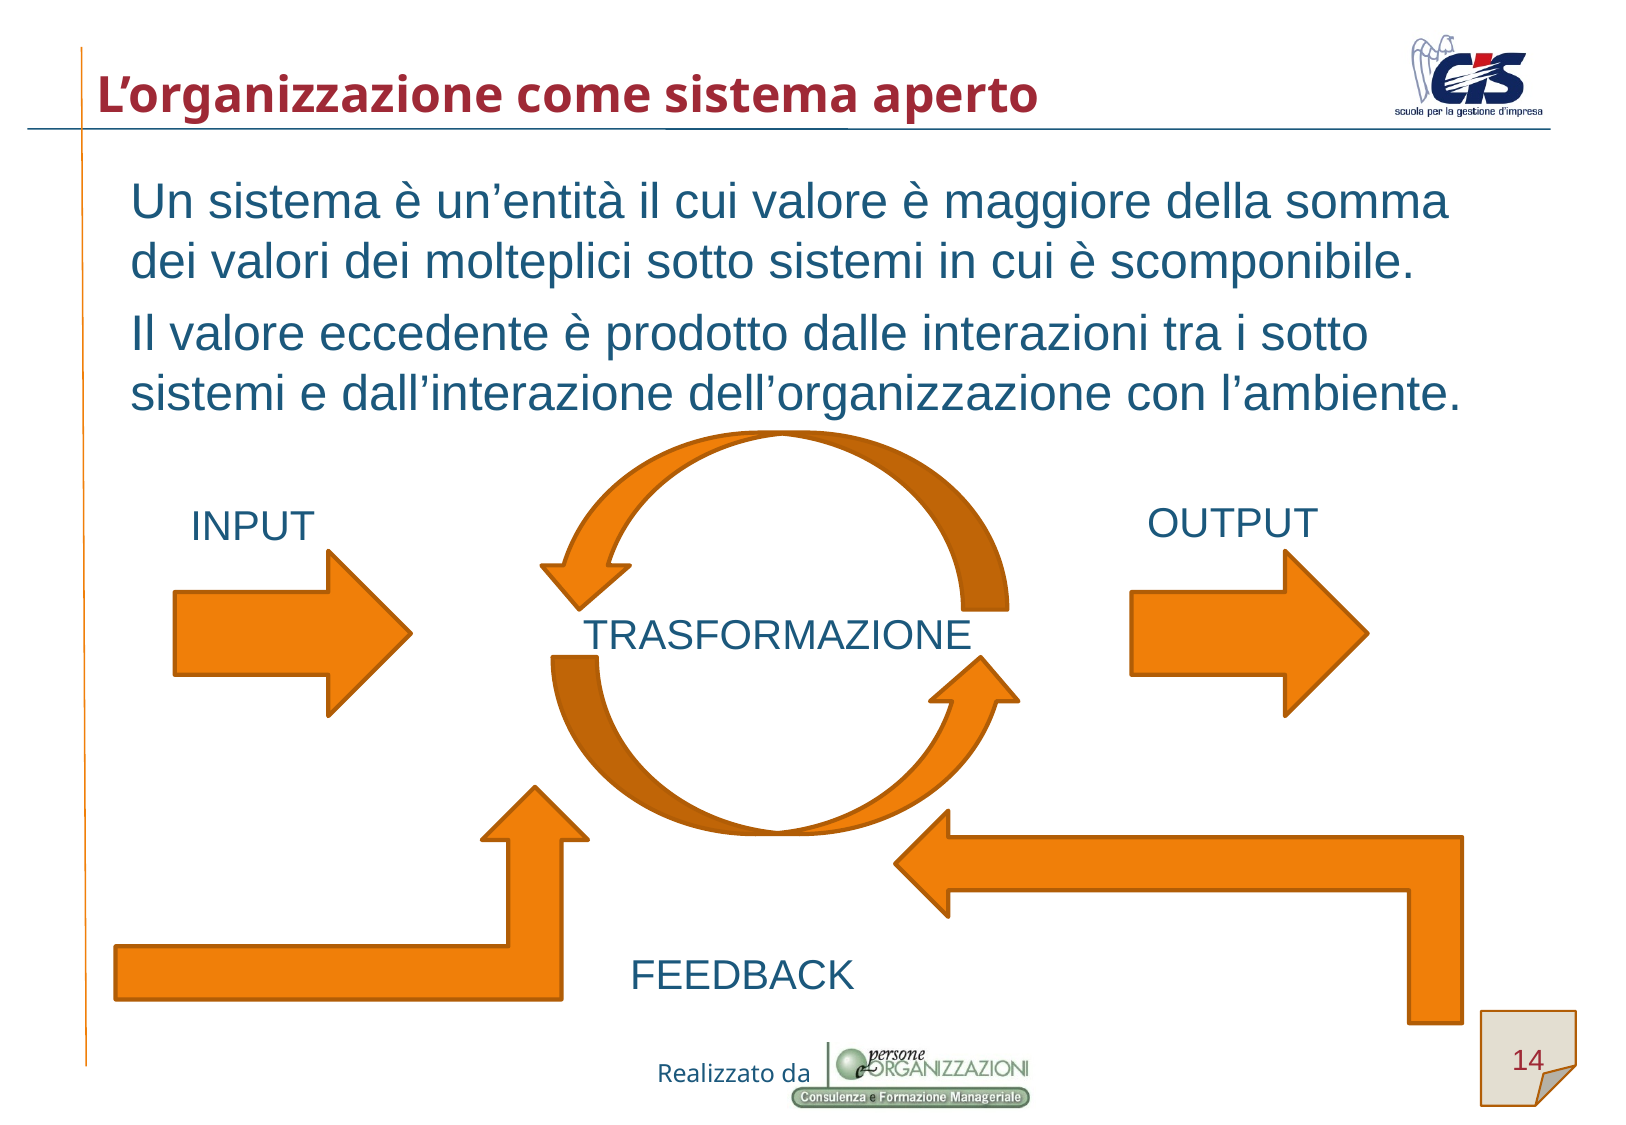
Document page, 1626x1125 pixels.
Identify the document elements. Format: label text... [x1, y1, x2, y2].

text_box [1129, 553, 1370, 719]
text_box [113, 784, 591, 1002]
text_box [172, 550, 414, 719]
text_box FEEDBACK [615, 940, 870, 1006]
title L’organizzazione come sistema aperto [81, 33, 1544, 153]
text_box [550, 654, 1021, 837]
text_box [539, 430, 1010, 612]
picture [787, 1042, 1036, 1117]
text_box [893, 808, 1465, 1026]
picture [787, 1070, 792, 1080]
text_box OUTPUT [1132, 488, 1334, 553]
text_box Un sistema è un’entità il cui valore è maggiore della somma dei valori dei molteplici sotto sistemi in cui è scomponibile. Il valore eccedente è prodotto dalle interazioni tra i sotto sistemi e dall’interazione dell’organizzazione con l’ambiente. [115, 160, 1522, 429]
text_box INPUT [175, 491, 331, 557]
picture [1390, 30, 1545, 121]
slide_number 14 [1486, 1028, 1571, 1089]
text_box TRASFORMAZIONE [568, 600, 988, 666]
